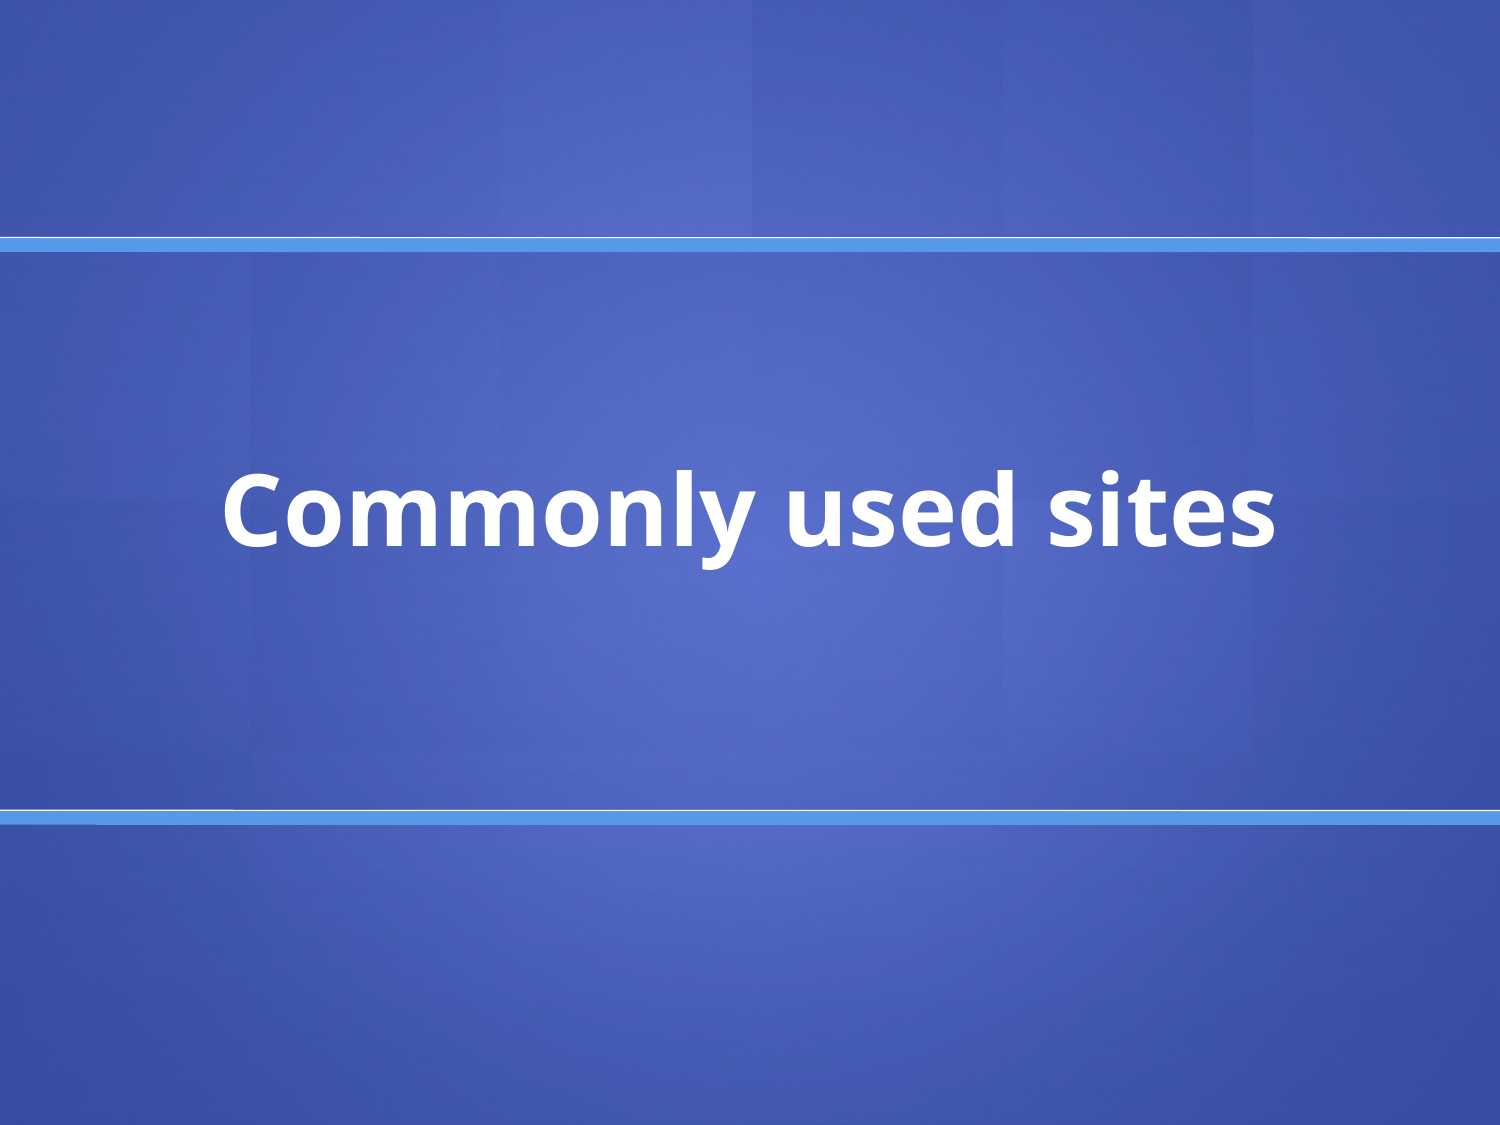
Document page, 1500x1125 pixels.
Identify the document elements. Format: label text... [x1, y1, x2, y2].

title Commonly used sites [75, 350, 1425, 574]
